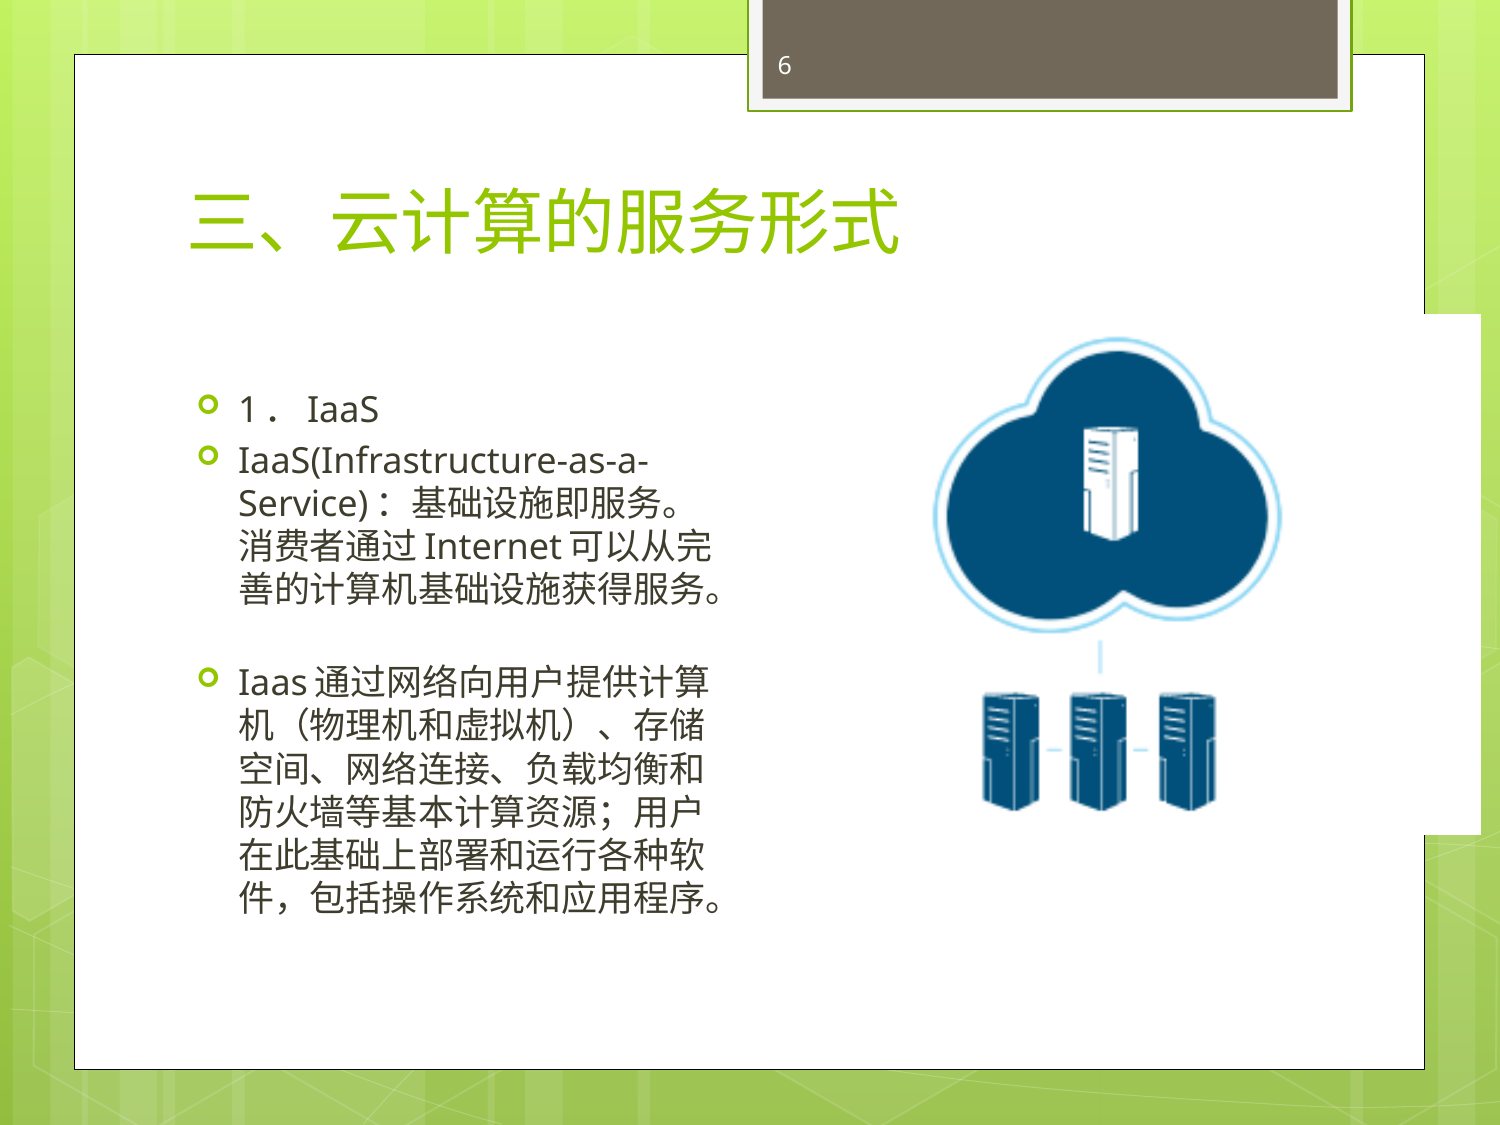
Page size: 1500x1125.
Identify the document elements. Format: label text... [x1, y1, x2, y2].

list 1．IaaS IaaS(Infrastructure-as-a- Service)：基础设施即服务。消费者通过Internet可以从完善的计算机基础设施获得服务。 Iaas通过网络向用户提供计算机（物理机和虚拟机）、存储空间、网络连接、负载均衡和防火墙等基本计算资源；用户在此基础上部署和运行各种软件，包括操作系统和应用程序。 [171, 379, 732, 953]
picture [773, 314, 1482, 835]
slide_number 6 [762, 36, 982, 97]
title 三、云计算的服务形式 [171, 168, 1324, 357]
